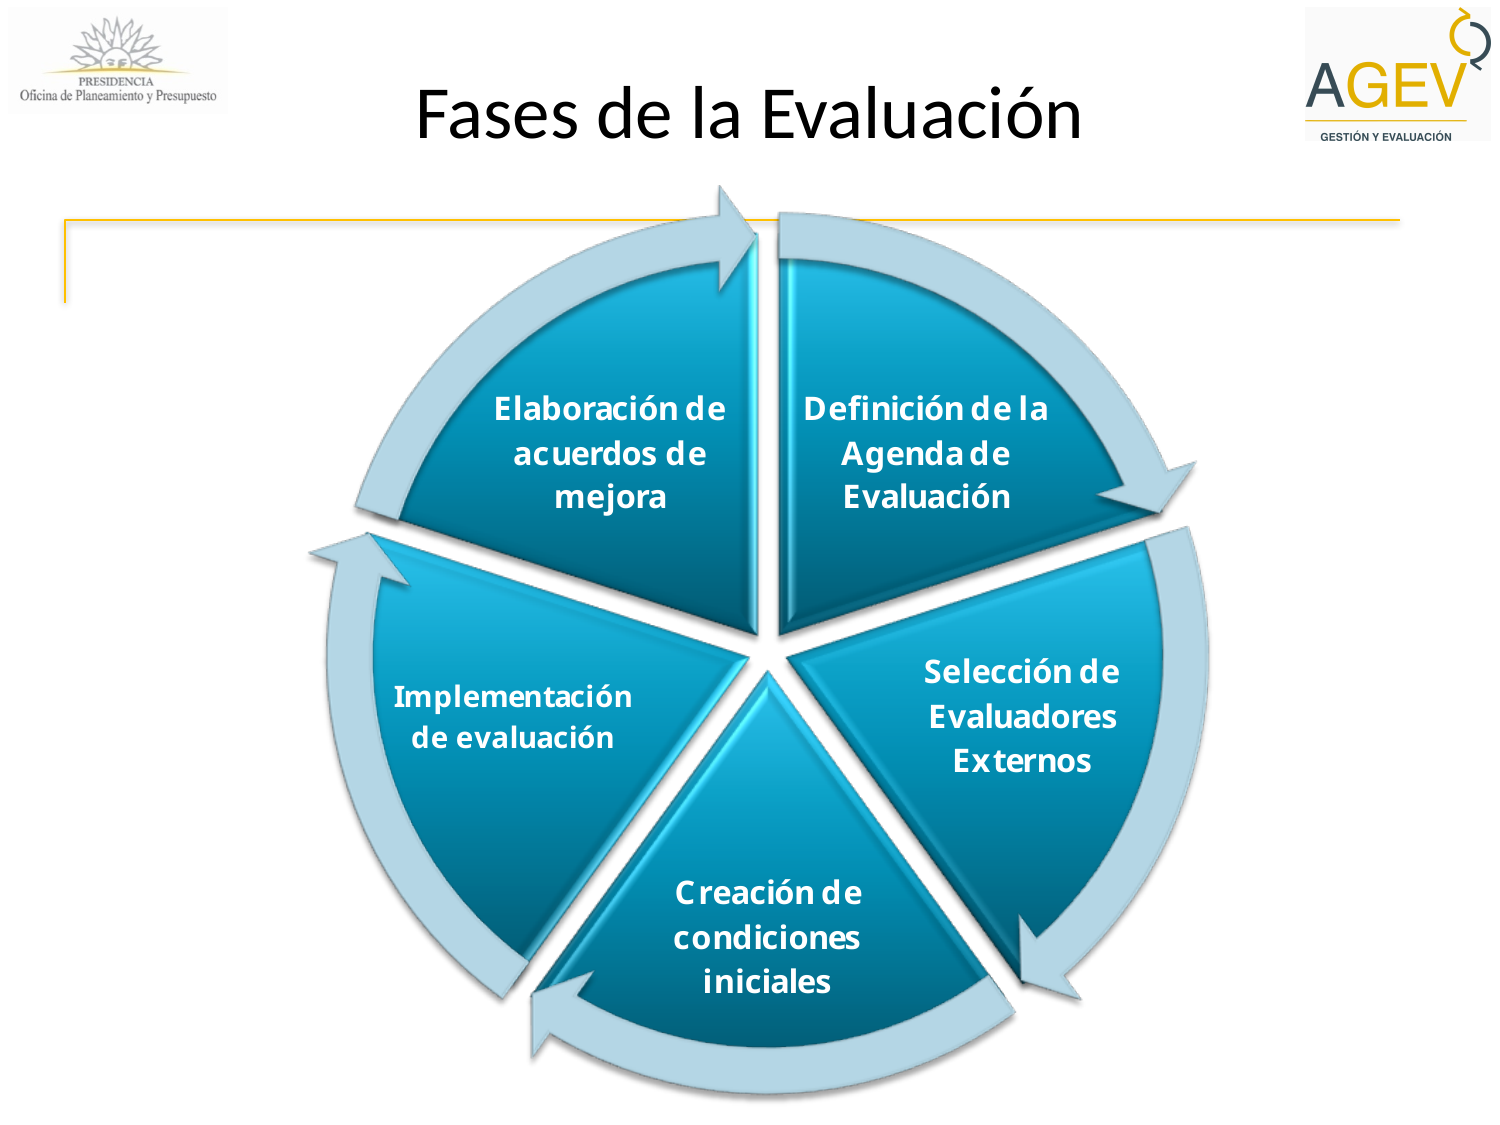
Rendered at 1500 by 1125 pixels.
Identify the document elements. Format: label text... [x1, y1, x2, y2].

picture [1305, 7, 1491, 141]
picture [47, 172, 1489, 1125]
title Fases de la Evaluación [74, 44, 1426, 171]
picture [8, 7, 228, 114]
